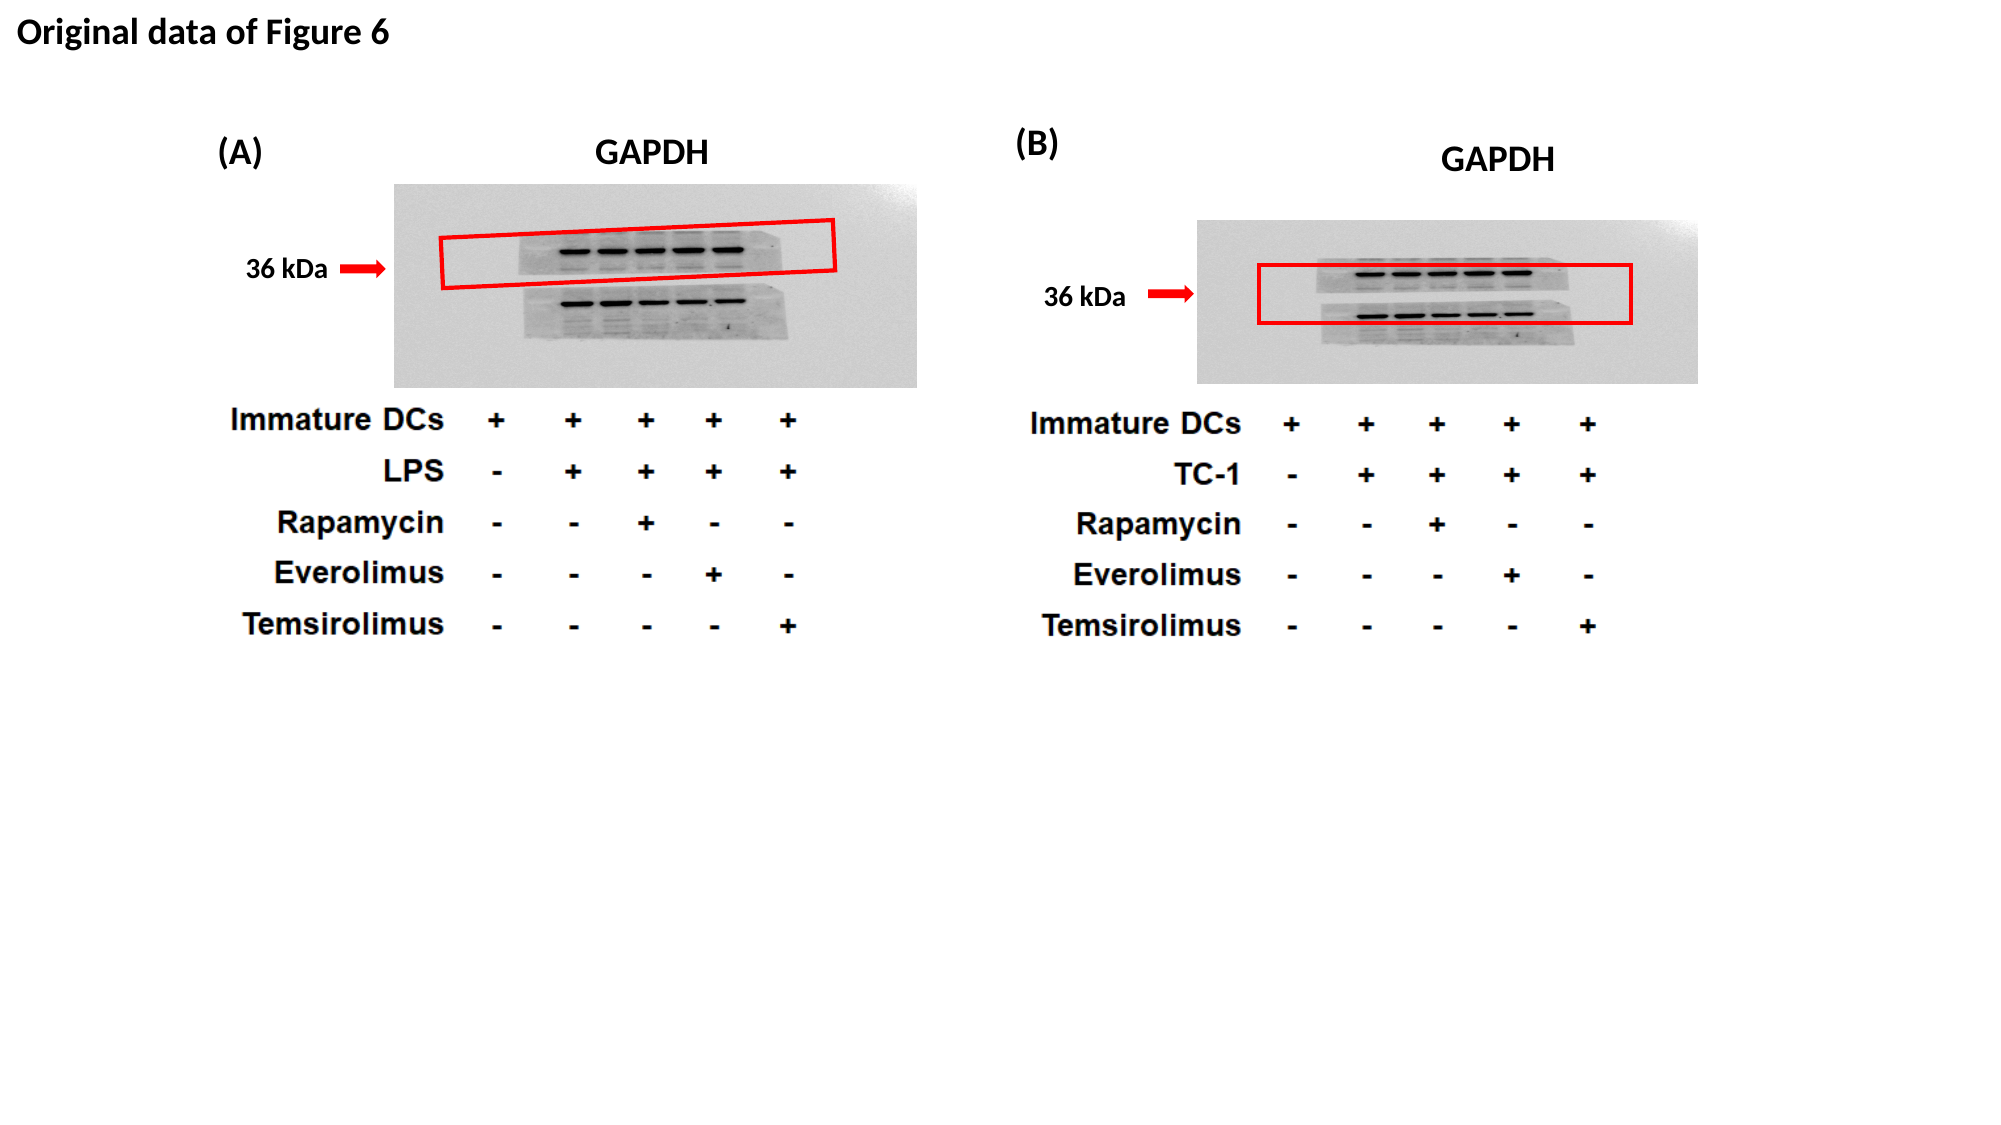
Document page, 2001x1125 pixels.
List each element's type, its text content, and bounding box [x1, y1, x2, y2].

picture [1003, 397, 1634, 640]
text_box 36 kDa [1028, 270, 1142, 321]
text_box GAPDH [580, 119, 725, 180]
text_box GAPDH [1426, 126, 1571, 187]
text_box Original data of Figure 6 [2, 0, 406, 60]
picture [394, 184, 917, 389]
text_box 36 kDa [230, 241, 344, 292]
text_box [340, 259, 386, 279]
text_box (B) [1000, 110, 1075, 171]
picture [209, 394, 834, 640]
picture [1197, 220, 1698, 384]
text_box . [1148, 284, 1194, 304]
text_box (A) [202, 119, 279, 180]
